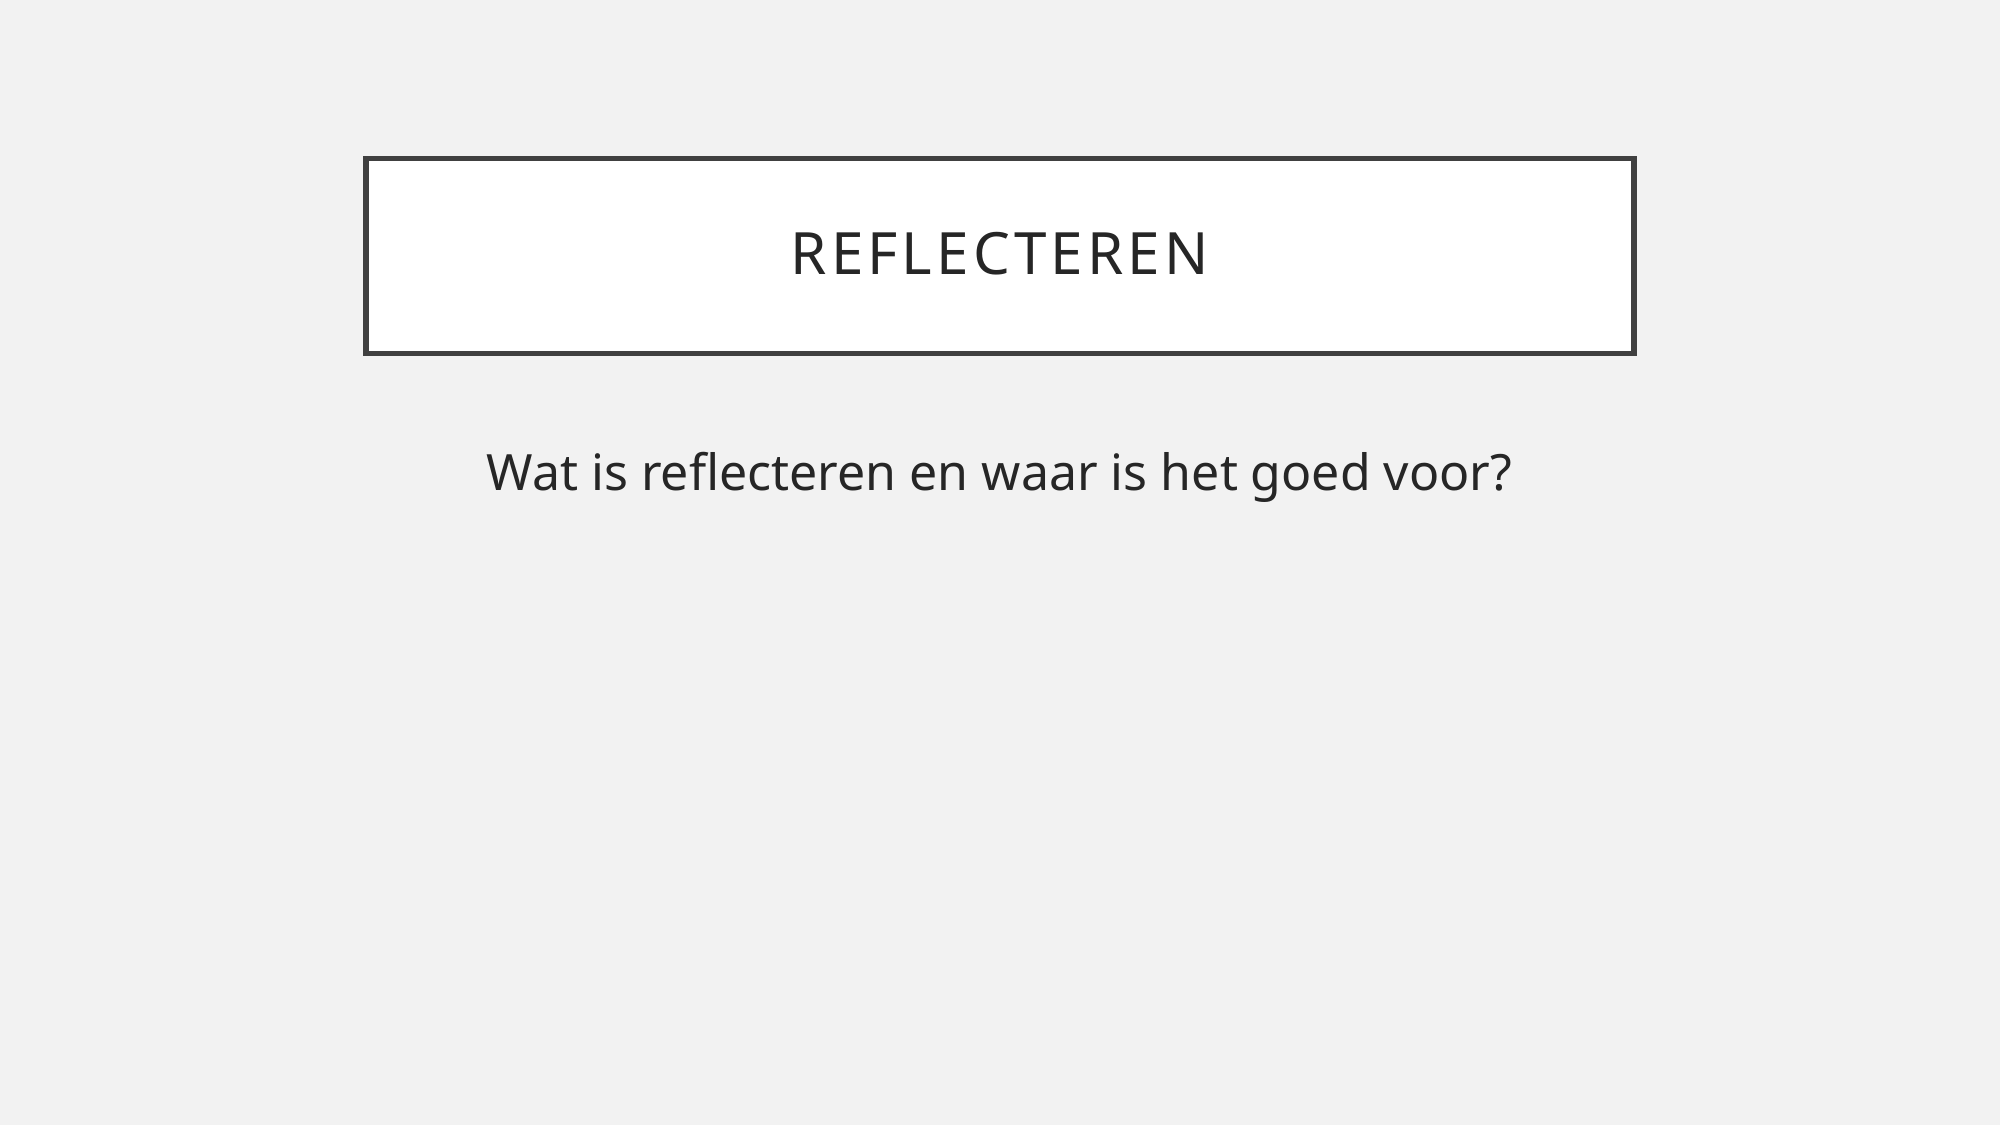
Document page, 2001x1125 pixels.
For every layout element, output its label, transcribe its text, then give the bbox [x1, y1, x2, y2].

list Wat is reflecteren en waar is het goed voor? [366, 432, 1634, 942]
title Reflecteren [363, 156, 1637, 356]
